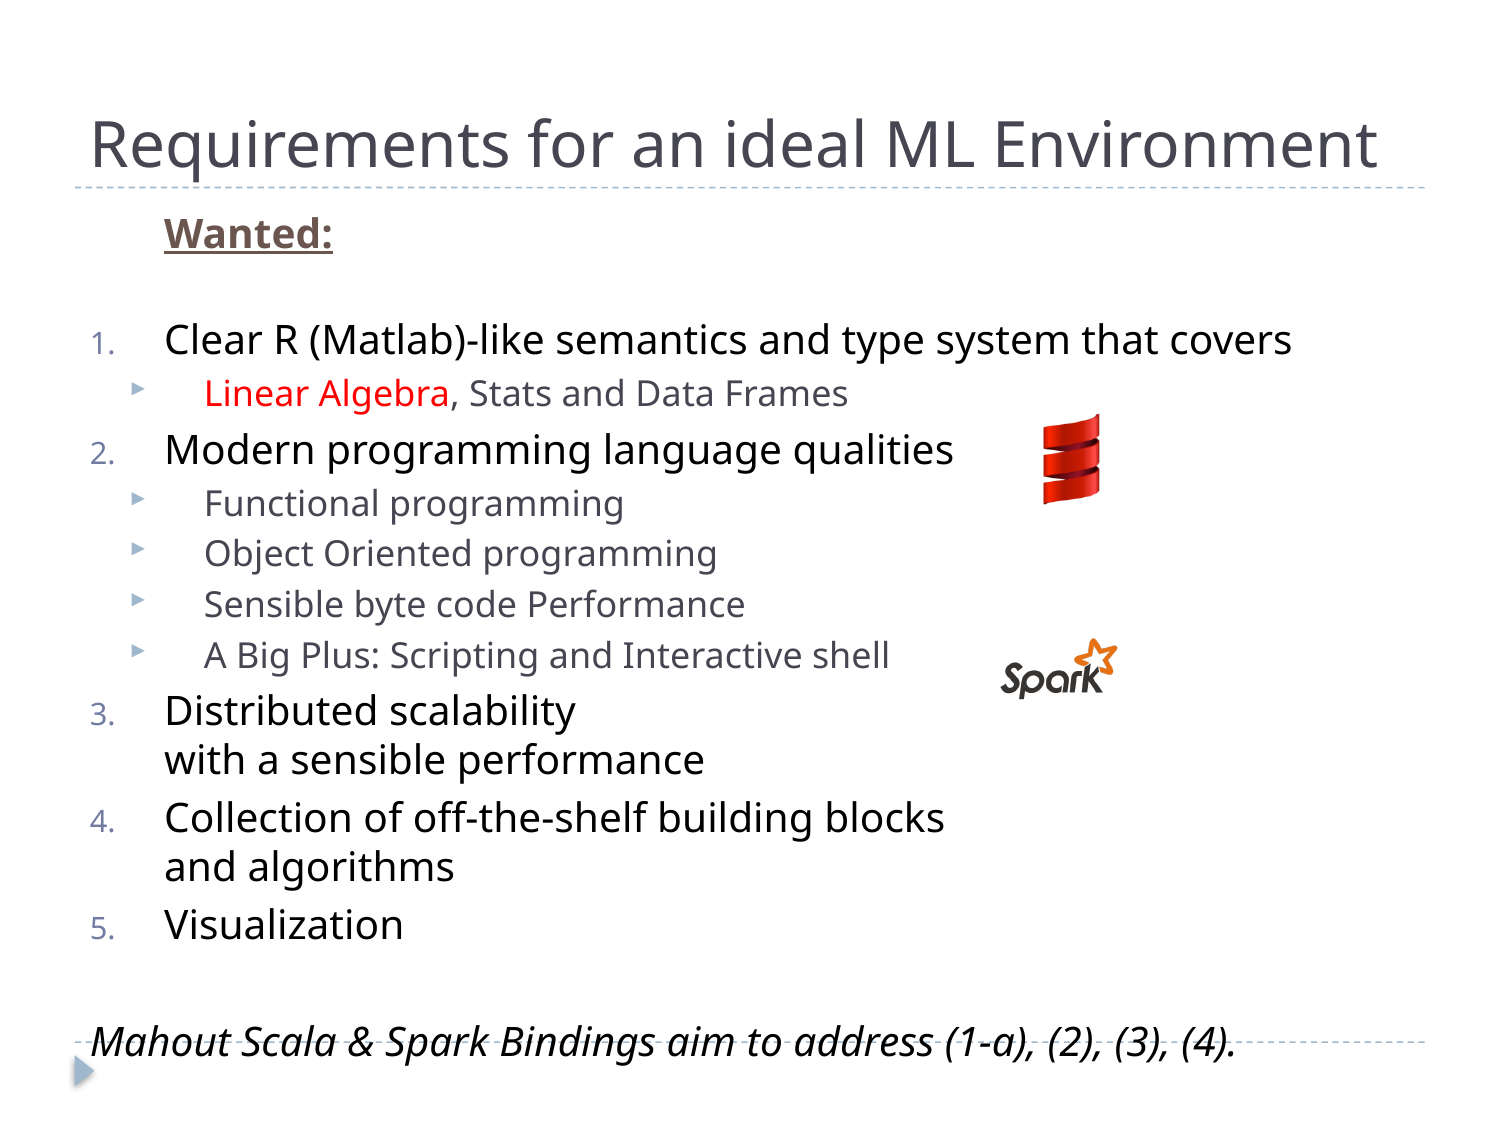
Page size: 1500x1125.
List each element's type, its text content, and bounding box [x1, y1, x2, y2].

list Wanted: Clear R (Matlab)-like semantics and type system that covers Linear Algebra, Stats and Data Frames Modern programming language qualities Functional programming Object Oriented programming Sensible byte code Performance A Big Plus: Scripting and Interactive shell Distributed scalability with a sensible performance Collection of off-the-shelf building blocks and algorithms Visualization Mahout Scala & Spark Bindings aim to address (1-a), (2), (3), (4). [75, 200, 1425, 1075]
picture [999, 637, 1118, 701]
title Requirements for an ideal ML Environment [75, 24, 1425, 188]
picture [1037, 412, 1101, 505]
